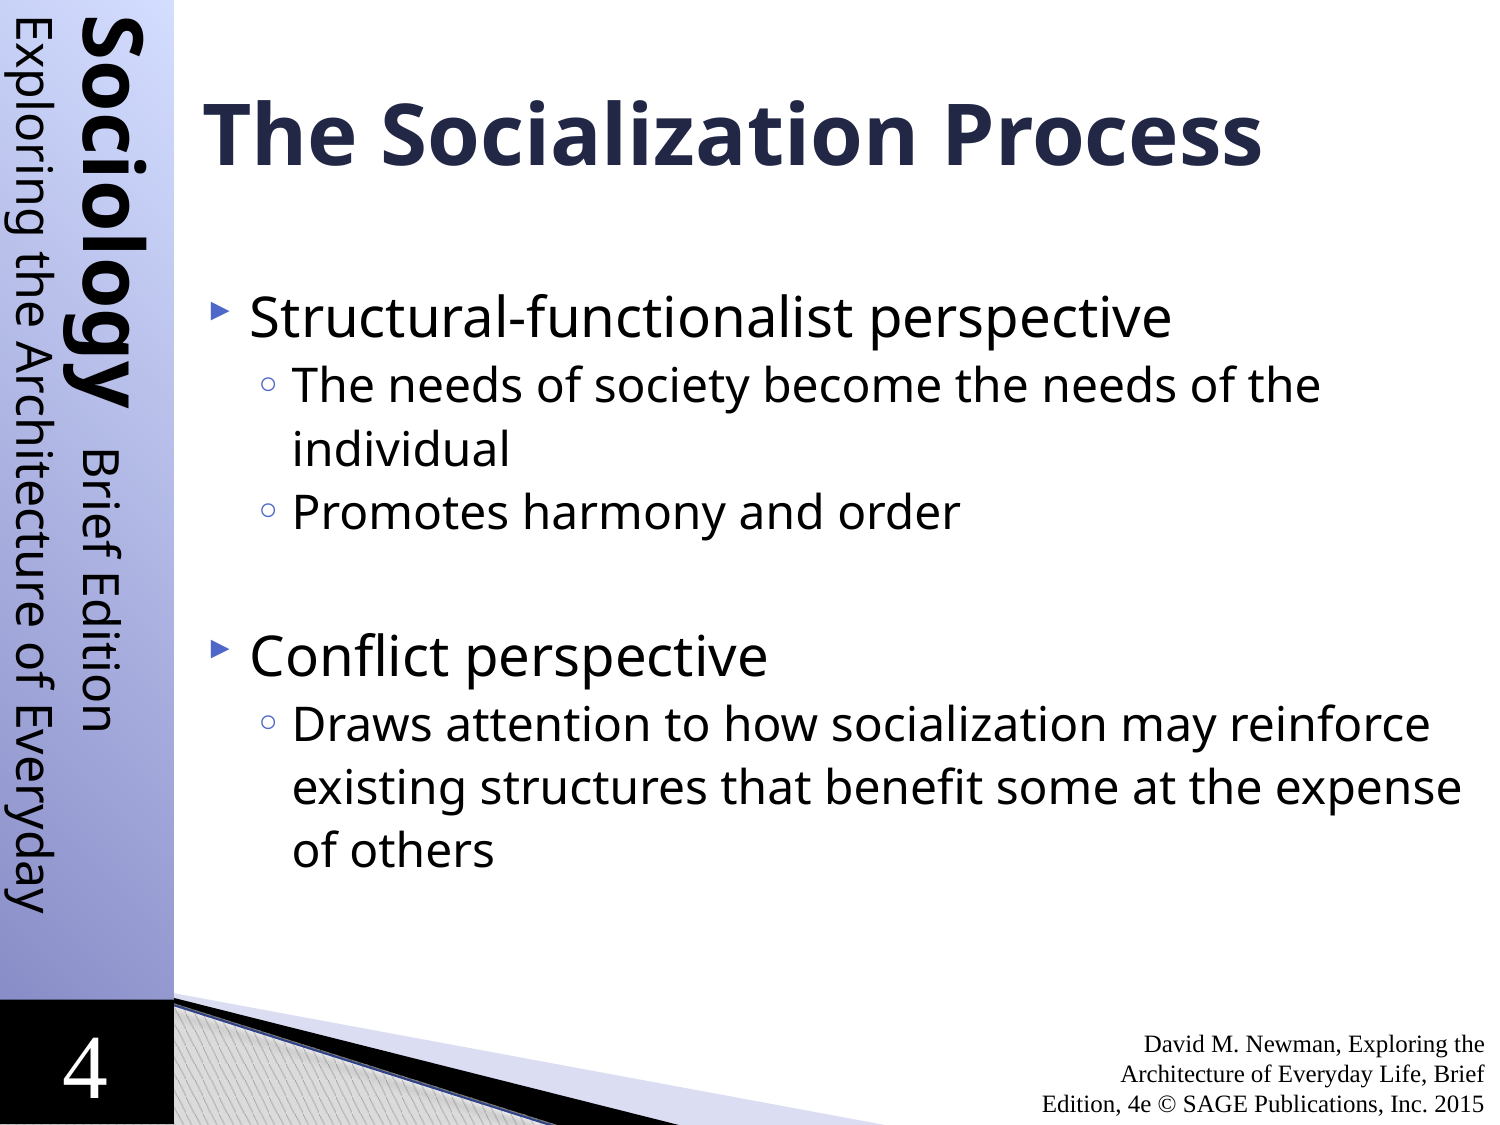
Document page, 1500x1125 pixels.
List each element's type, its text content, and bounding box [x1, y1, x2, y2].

list Structural-functionalist perspective The needs of society become the needs of the individual Promotes harmony and order Conflict perspective Draws attention to how socialization may reinforce existing structures that benefit some at the expense of others [174, 200, 1500, 980]
title The Socialization Process [187, 37, 1500, 225]
footer David M. Newman, Exploring the Architecture of Everyday Life, Brief Edition, 4e © SAGE Publications, Inc. 2015 [1025, 1065, 1500, 1125]
picture [174, 1003, 558, 1125]
